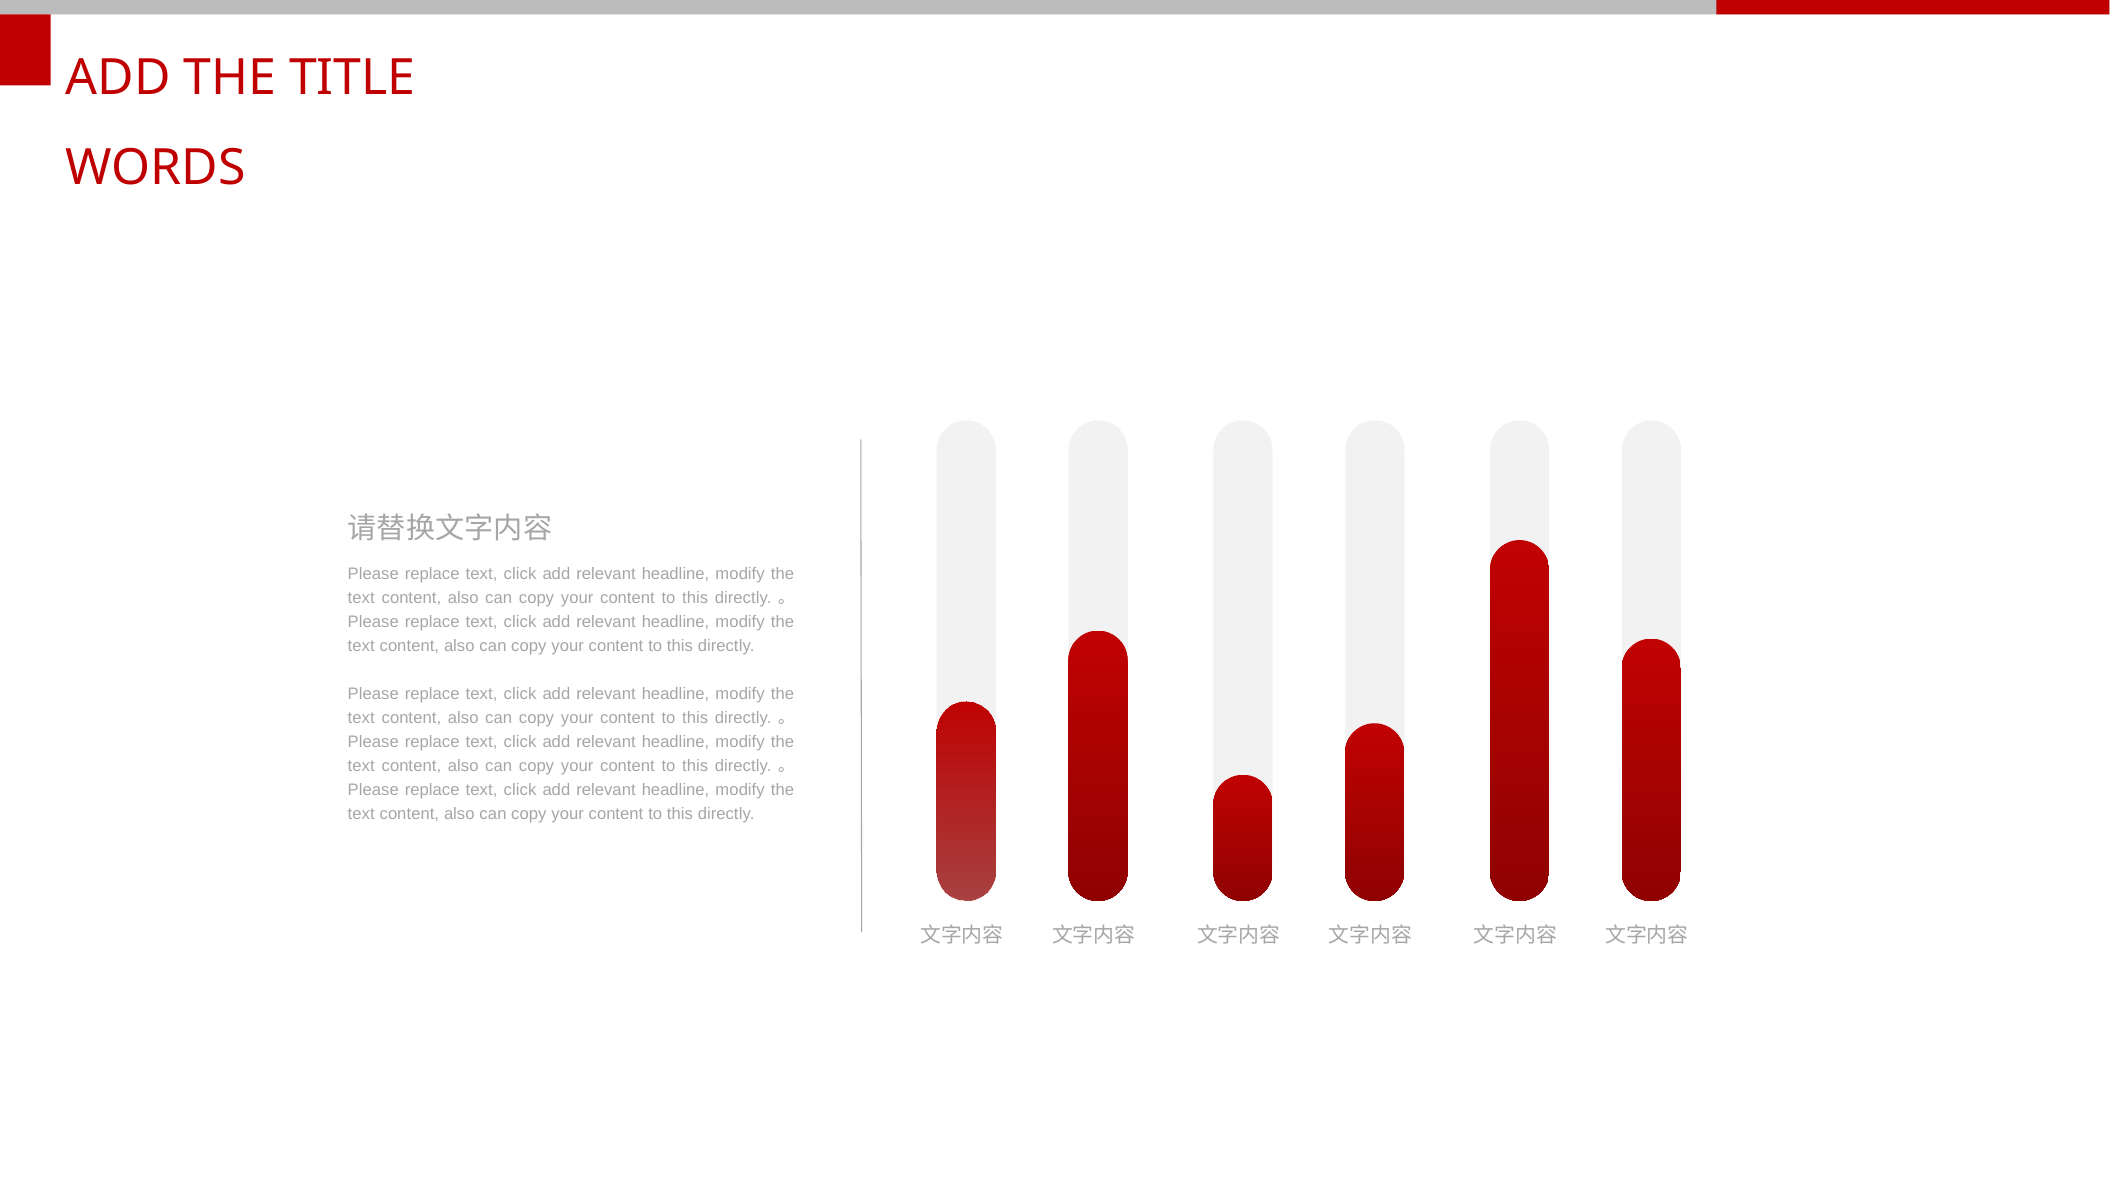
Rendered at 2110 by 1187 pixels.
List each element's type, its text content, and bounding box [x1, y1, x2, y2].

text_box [936, 420, 1682, 900]
text_box 请替换文字内容 [347, 502, 657, 545]
text_box 文字内容 [1166, 916, 1297, 947]
text_box 文字内容 [1297, 916, 1442, 947]
text_box 文字内容 [1021, 916, 1166, 947]
text_box ADD THE TITLE WORDS [50, 7, 583, 202]
text_box 文字内容 [889, 916, 1021, 947]
text_box Please replace text, click add relevant headline, modify the text content, also can copy your content to this directly.。 Please replace text, click add relevant headline, modify the text content, also can copy your content to this directly. Please replace text, click add relevant headline, modify the text content, also can copy your content to this directly.。 Please replace text, click add relevant headline, modify the text content, also can copy your content to this directly.。 Please replace text, click add relevant headline, modify the text content, also can copy your content to this directly. [347, 559, 795, 823]
text_box 文字内容 [1442, 916, 1574, 947]
text_box 文字内容 [1574, 916, 1720, 947]
